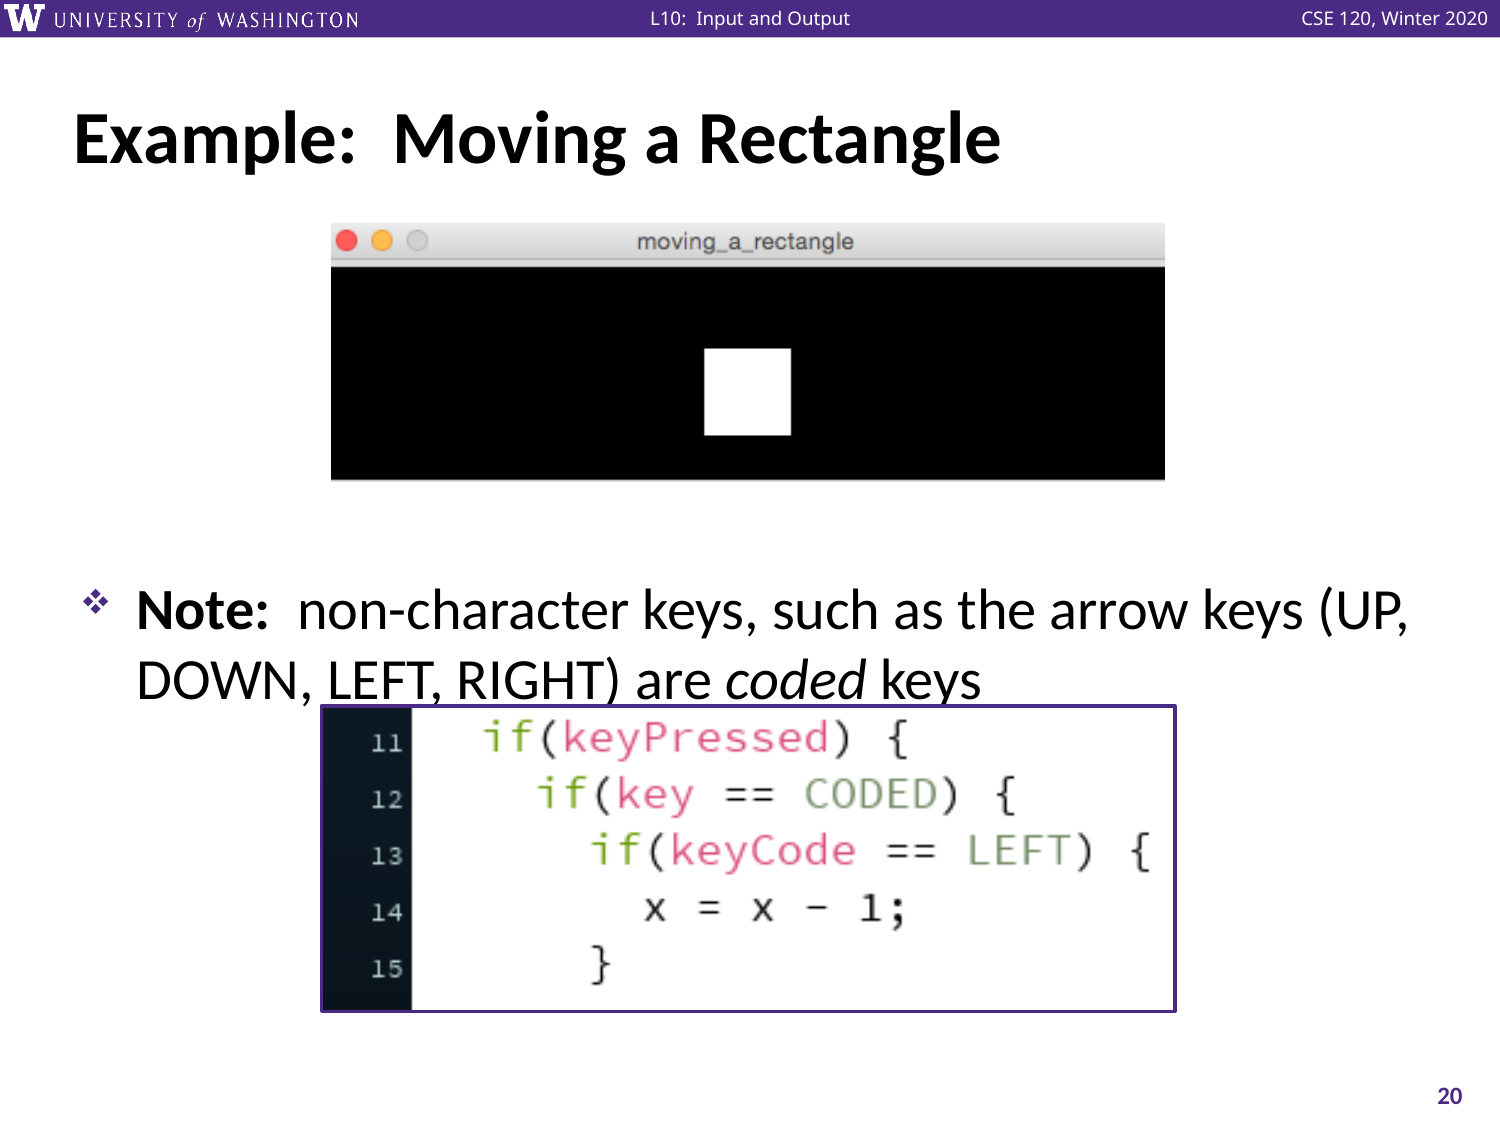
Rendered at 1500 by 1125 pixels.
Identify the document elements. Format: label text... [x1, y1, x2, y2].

slide_number 20 [1400, 1065, 1500, 1125]
title Example: Moving a Rectangle [58, 71, 1438, 197]
list Note: non-character keys, such as the arrow keys (UP, DOWN, LEFT, RIGHT) are coded keys [64, 223, 1438, 1040]
picture [322, 707, 1174, 1010]
picture [331, 223, 1165, 482]
picture [4, 4, 358, 32]
